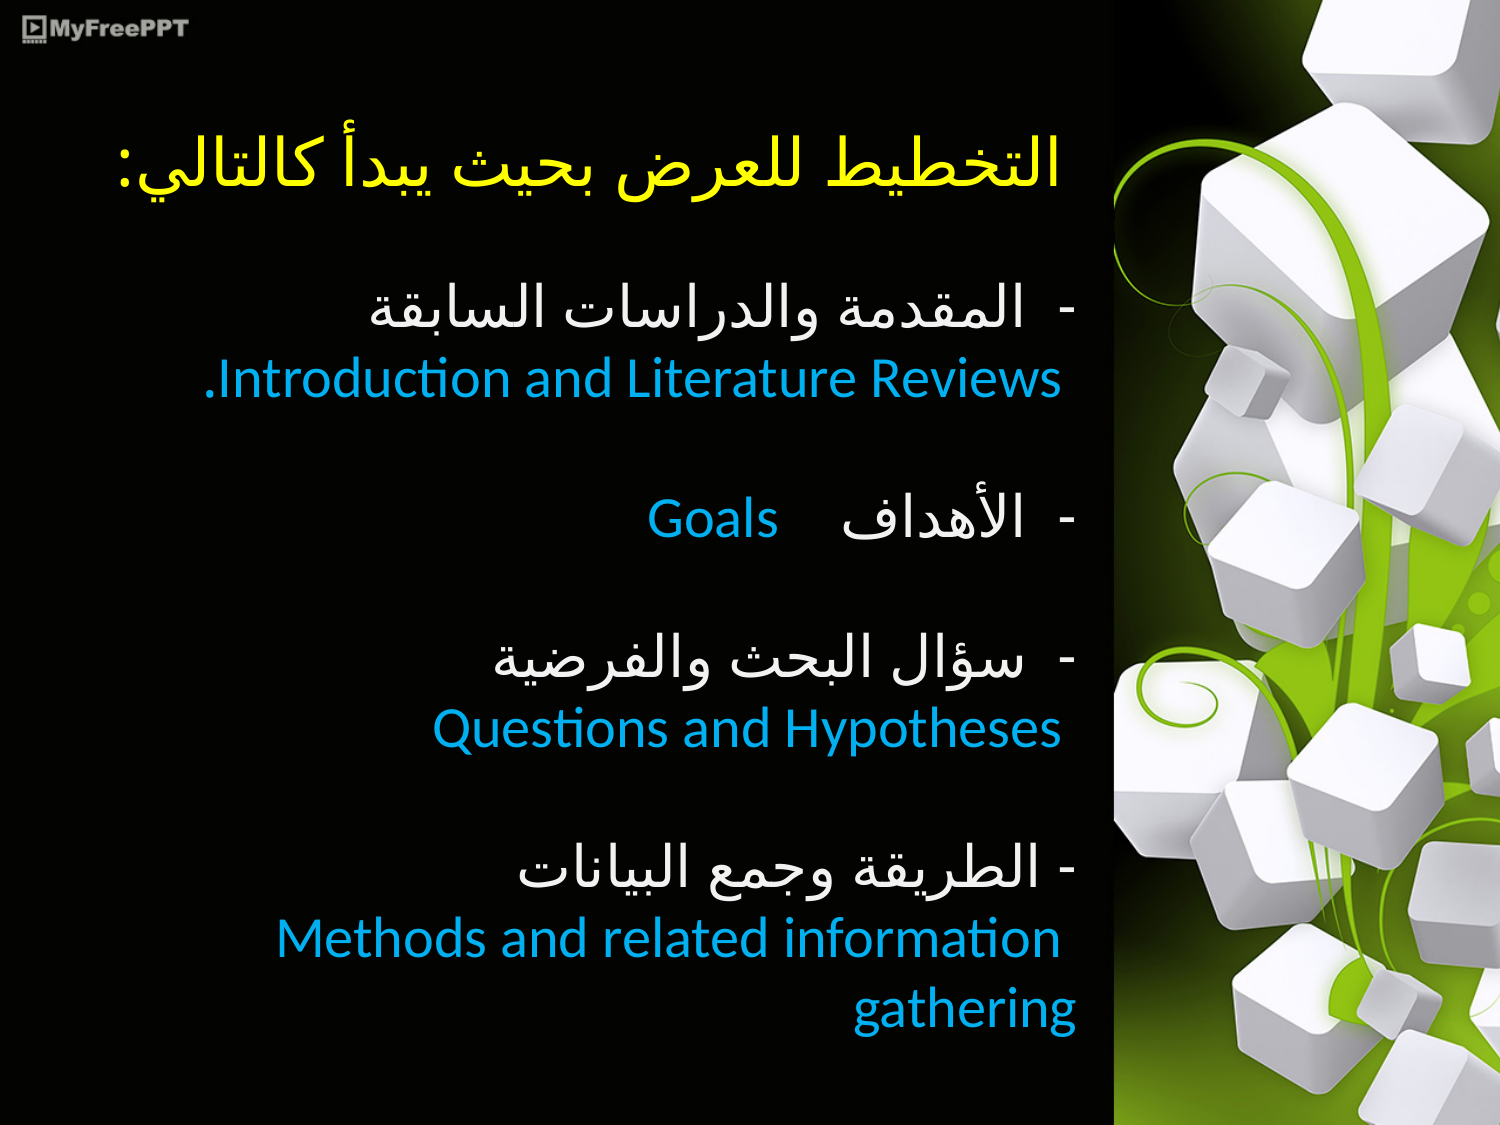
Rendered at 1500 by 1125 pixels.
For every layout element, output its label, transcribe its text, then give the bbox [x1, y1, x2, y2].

title التخطيط للعرض بحيث يبدأ كالتالي: - المقدمة والدراسات السابقة Introduction and Literature Reviews. - الأهداف Goals - سؤال البحث والفرضية Questions and Hypotheses - الطريقة وجمع البيانات Methods and related information gathering [29, 196, 1093, 1083]
picture [0, 0, 1500, 1125]
